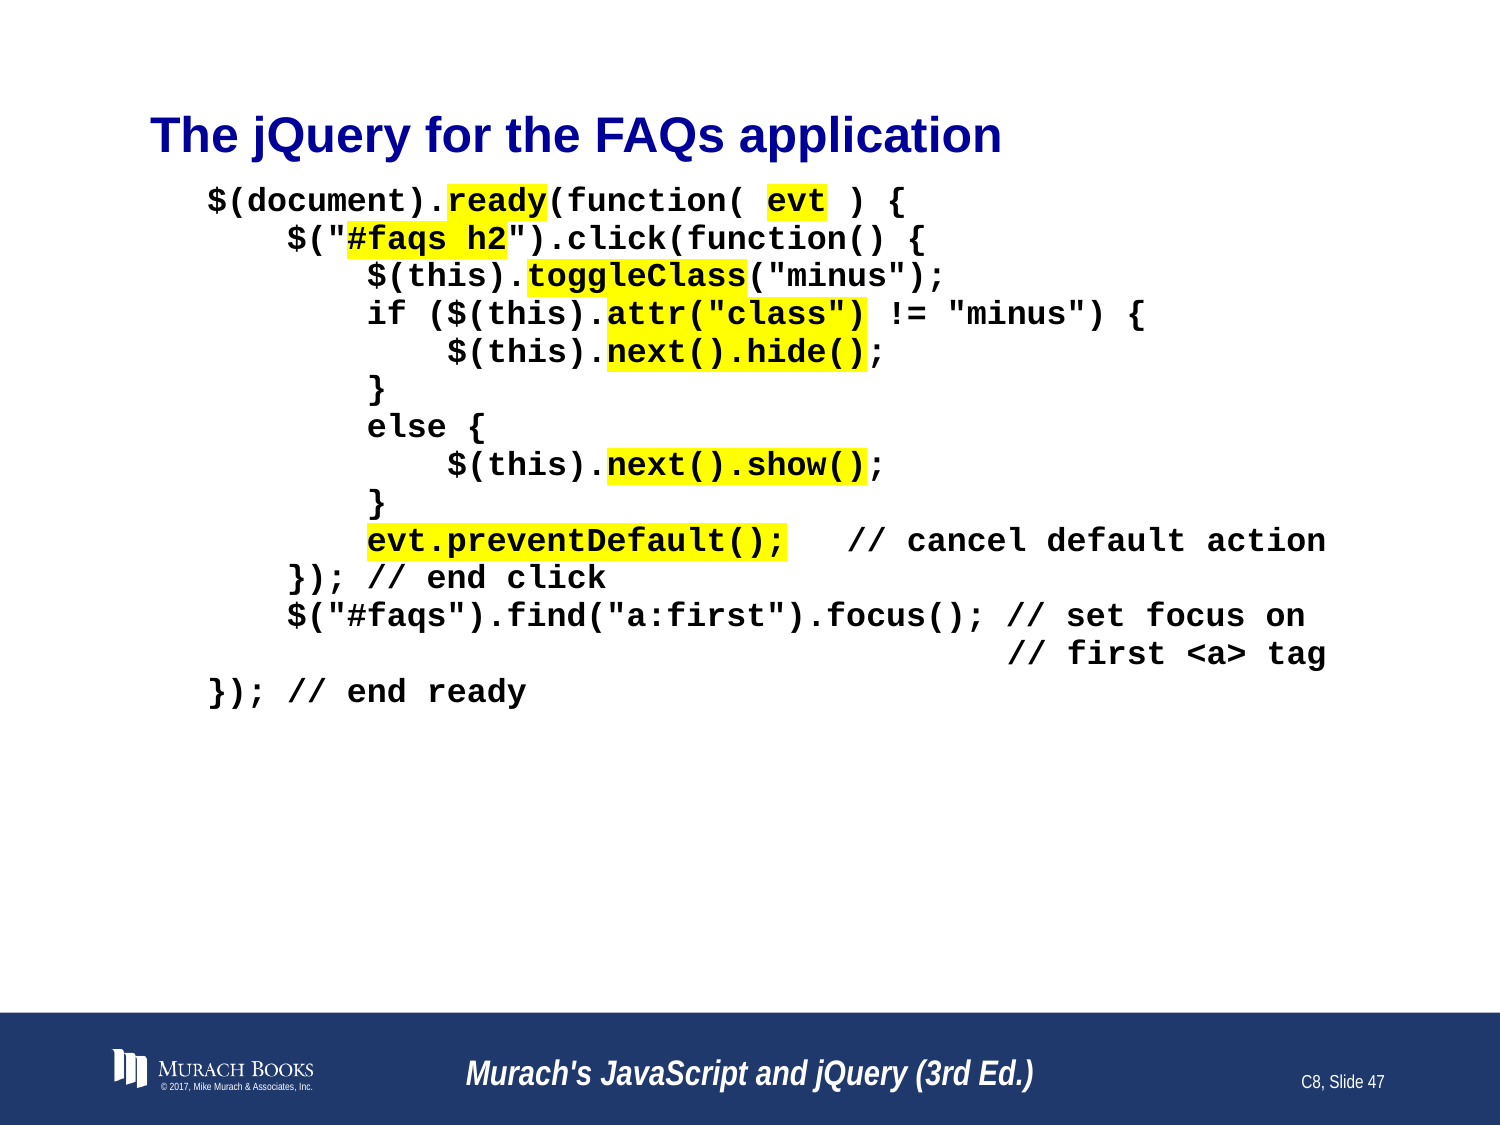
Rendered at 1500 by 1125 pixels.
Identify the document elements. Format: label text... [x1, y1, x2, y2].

footer © 2017, Mike Murach & Associates, Inc. [12, 1025, 463, 1100]
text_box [149, 183, 1350, 751]
title The jQuery for the FAQs application [150, 102, 1350, 164]
slide_number Murach's JavaScript and jQuery (3rd Ed.) [463, 1025, 1050, 1100]
slide_number C8, Slide 47 [1087, 1025, 1400, 1100]
